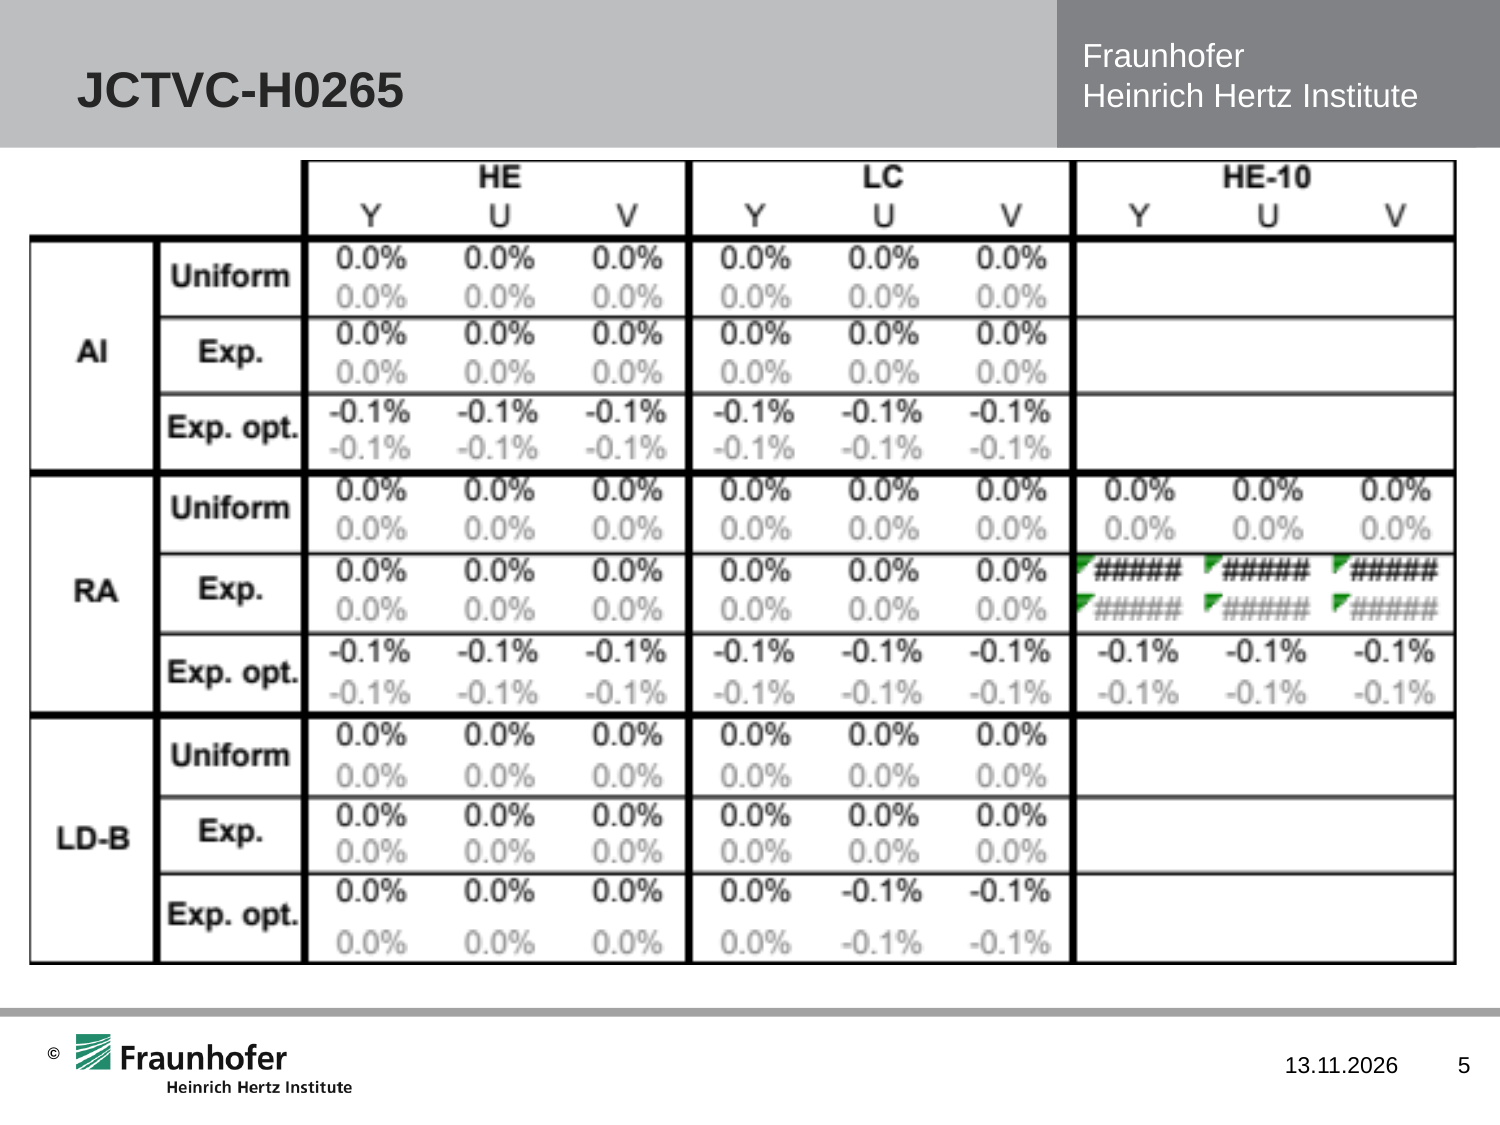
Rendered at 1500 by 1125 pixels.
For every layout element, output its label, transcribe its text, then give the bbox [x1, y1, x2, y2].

picture [29, 160, 1457, 965]
picture [76, 1034, 352, 1093]
title JCTVC-H0265 [76, 58, 1022, 118]
slide_number 5 [1394, 1034, 1471, 1094]
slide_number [1019, 1034, 1394, 1094]
